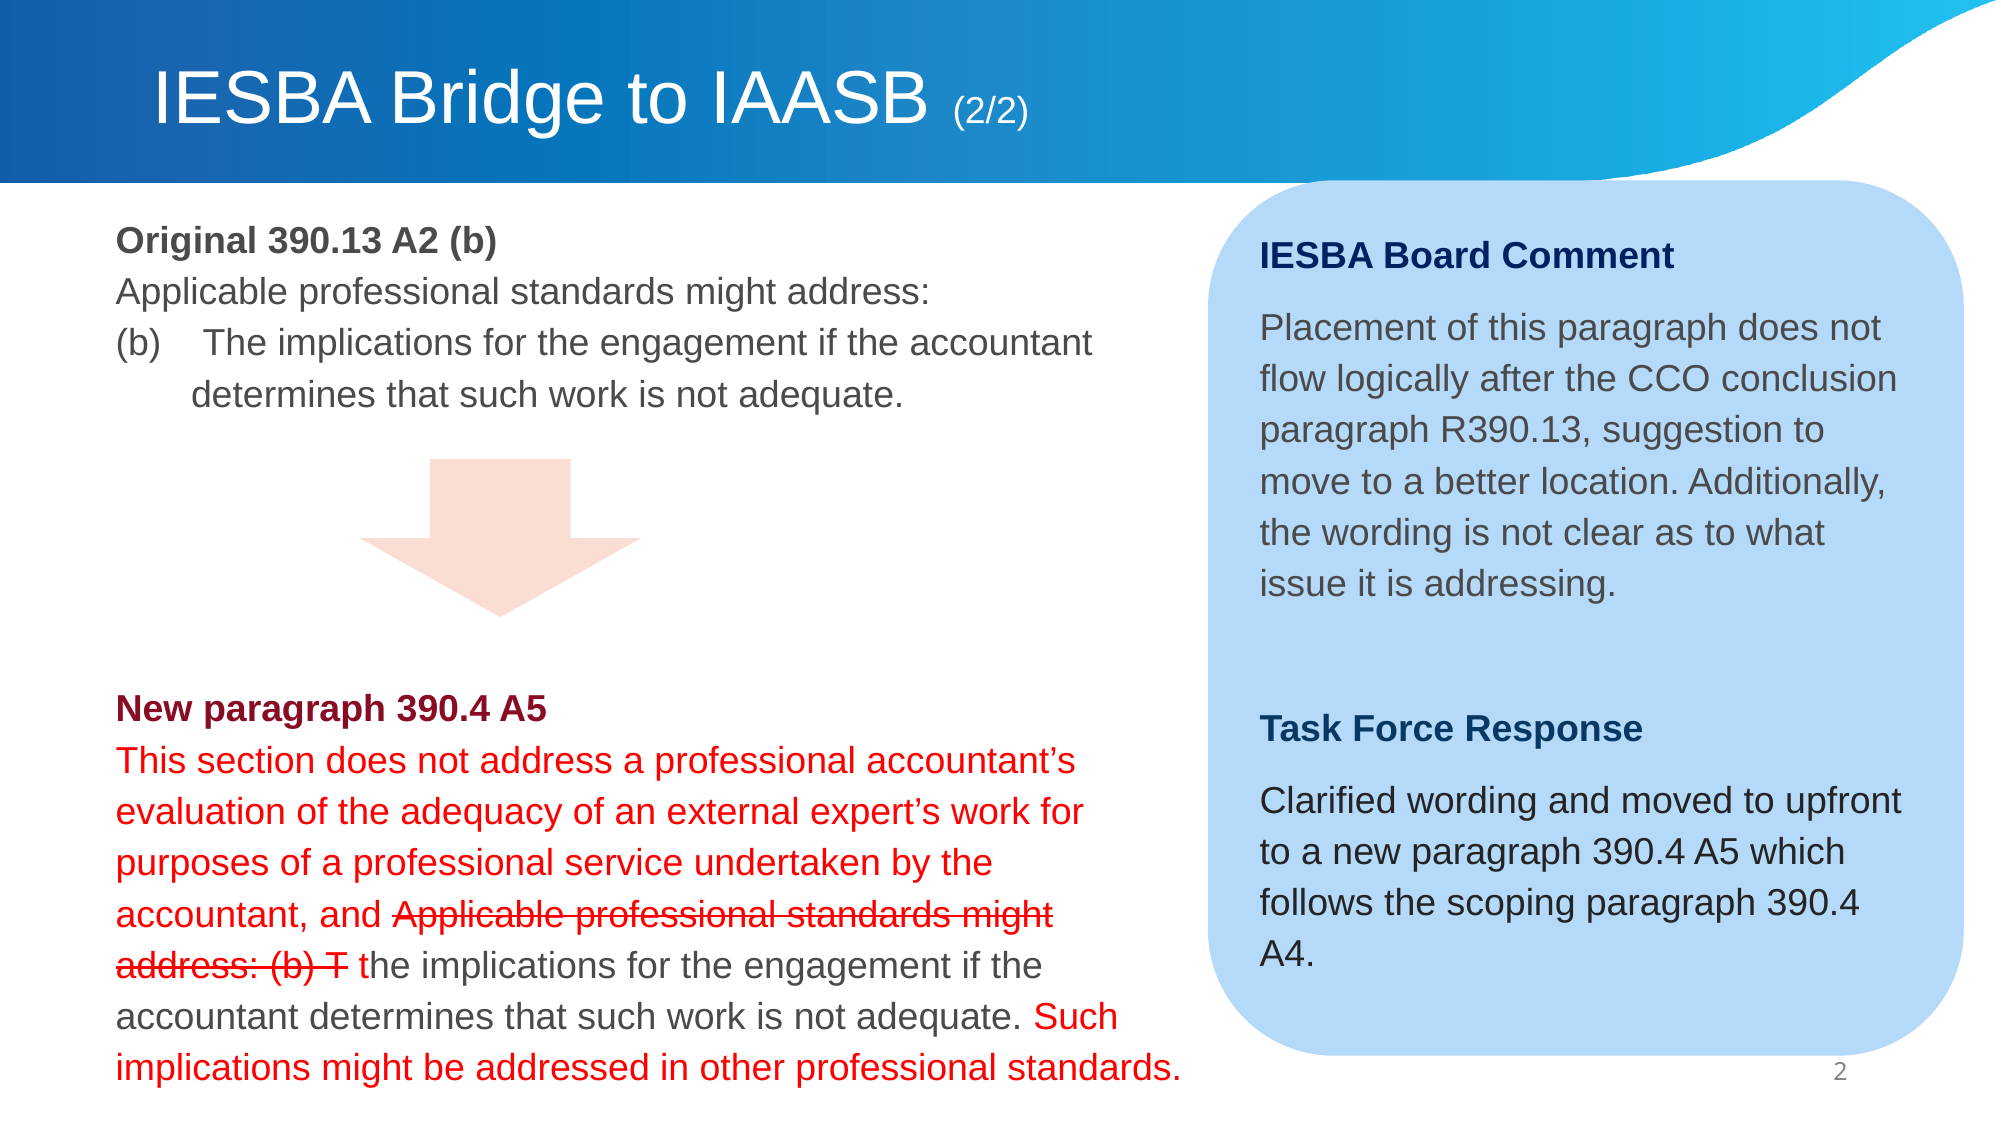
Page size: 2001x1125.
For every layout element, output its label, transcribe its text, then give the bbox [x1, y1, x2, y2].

text_box [358, 458, 642, 619]
text_box New paragraph 390.4 A5 This section does not address a professional accountant’s evaluation of the adequacy of an external expert’s work for purposes of a professional service undertaken by the accountant, and Applicable professional standards might address: (b) T the implications for the engagement if the accountant determines that such work is not adequate. Such implications might be addressed in other professional standards. [100, 670, 1208, 1125]
picture [0, 0, 2000, 183]
text_box [1208, 953, 1274, 1043]
list Original 390.13 A2 (b) Applicable professional standards might address: (b) The implications for the engagement if the accountant determines that such work is not adequate. [100, 202, 1208, 554]
text_box IESBA Board Comment Placement of this paragraph does not flow logically after the CCO conclusion paragraph R390.13, suggestion to move to a better location. Additionally, the wording is not clear as to what issue it is addressing. Task Force Response Clarified wording and moved to upfront to a new paragraph 390.4 A5 which follows the scoping paragraph 390.4 A4. [1206, 179, 1965, 1057]
slide_number 2 [1412, 1055, 1863, 1103]
title IESBA Bridge to IAASB (2/2) [137, 5, 1863, 182]
